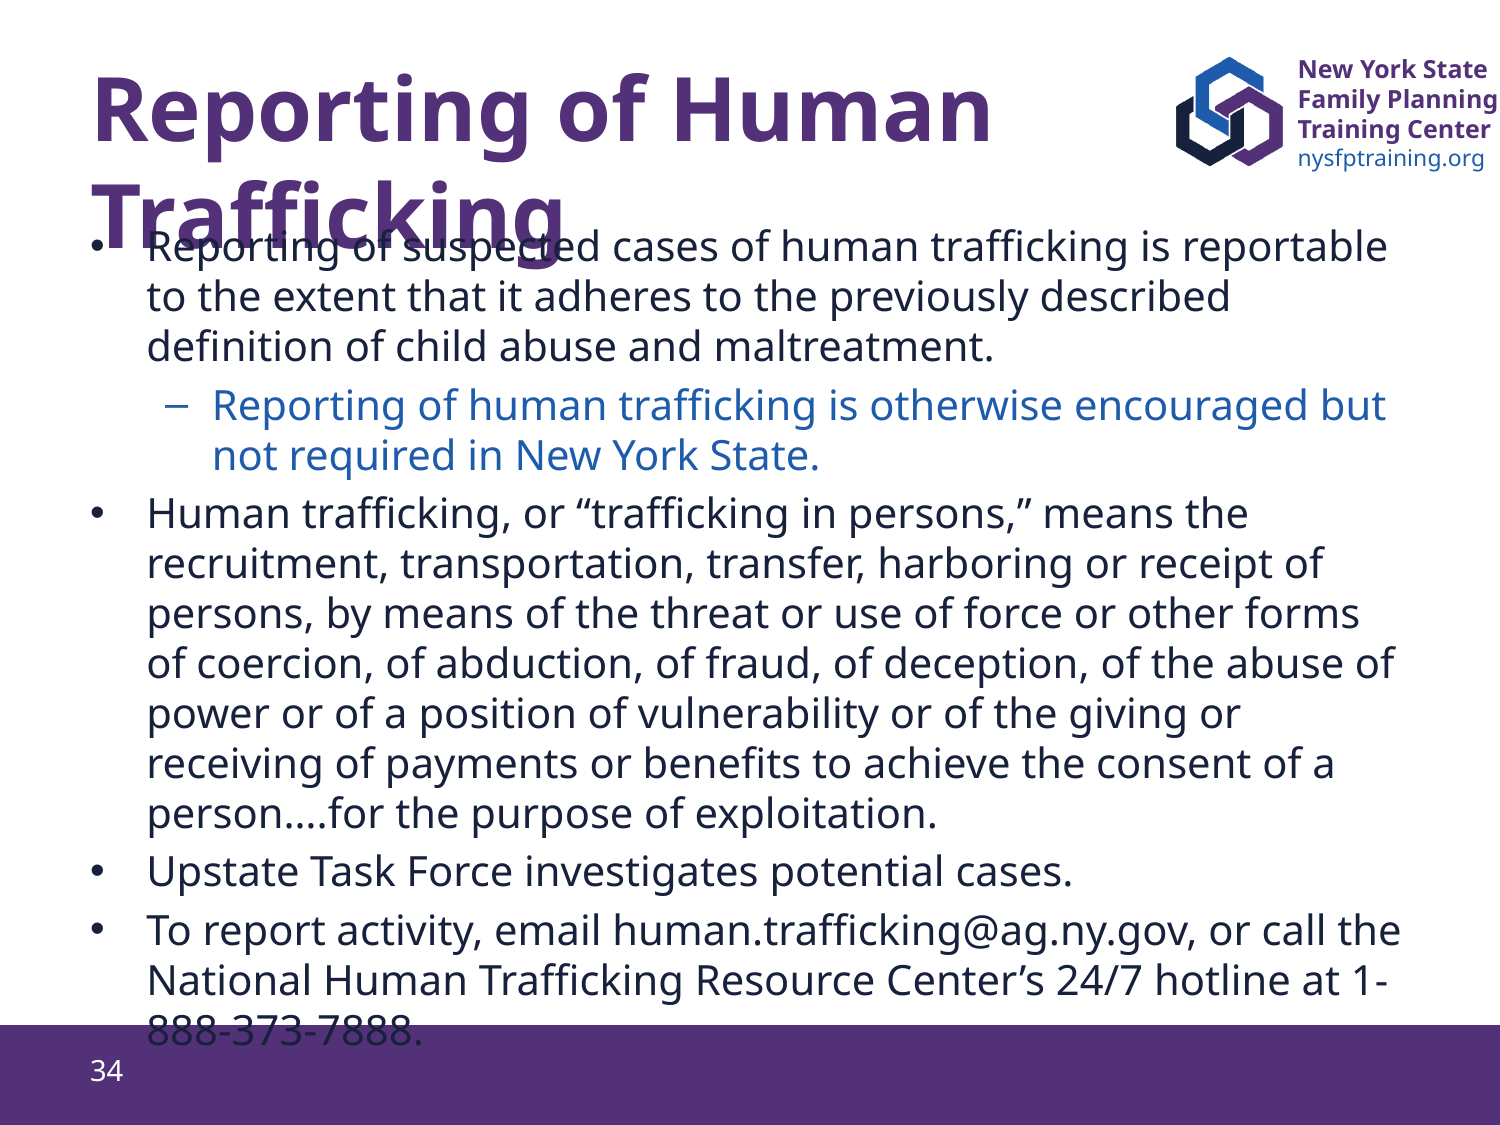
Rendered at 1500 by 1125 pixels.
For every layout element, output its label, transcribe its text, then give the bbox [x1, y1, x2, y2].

slide_number 34 [75, 1042, 285, 1103]
picture [1175, 55, 1284, 168]
title Reporting of Human Trafficking [75, 45, 1138, 212]
list Reporting of suspected cases of human trafficking is reportable to the extent that it adheres to the previously described definition of child abuse and maltreatment. Reporting of human trafficking is otherwise encouraged but not required in New York State. Human trafficking, or “trafficking in persons,” means the recruitment, transportation, transfer, harboring or receipt of persons, by means of the threat or use of force or other forms of coercion, of abduction, of fraud, of deception, of the abuse of power or of a position of vulnerability or of the giving or receiving of payments or benefits to achieve the consent of a person….for the purpose of exploitation. Upstate Task Force investigates potential cases. To report activity, email human.trafficking@ag.ny.gov, or call the National Human Trafficking Resource Center’s 24/7 hotline at 1-888-373-7888. [75, 212, 1425, 1013]
